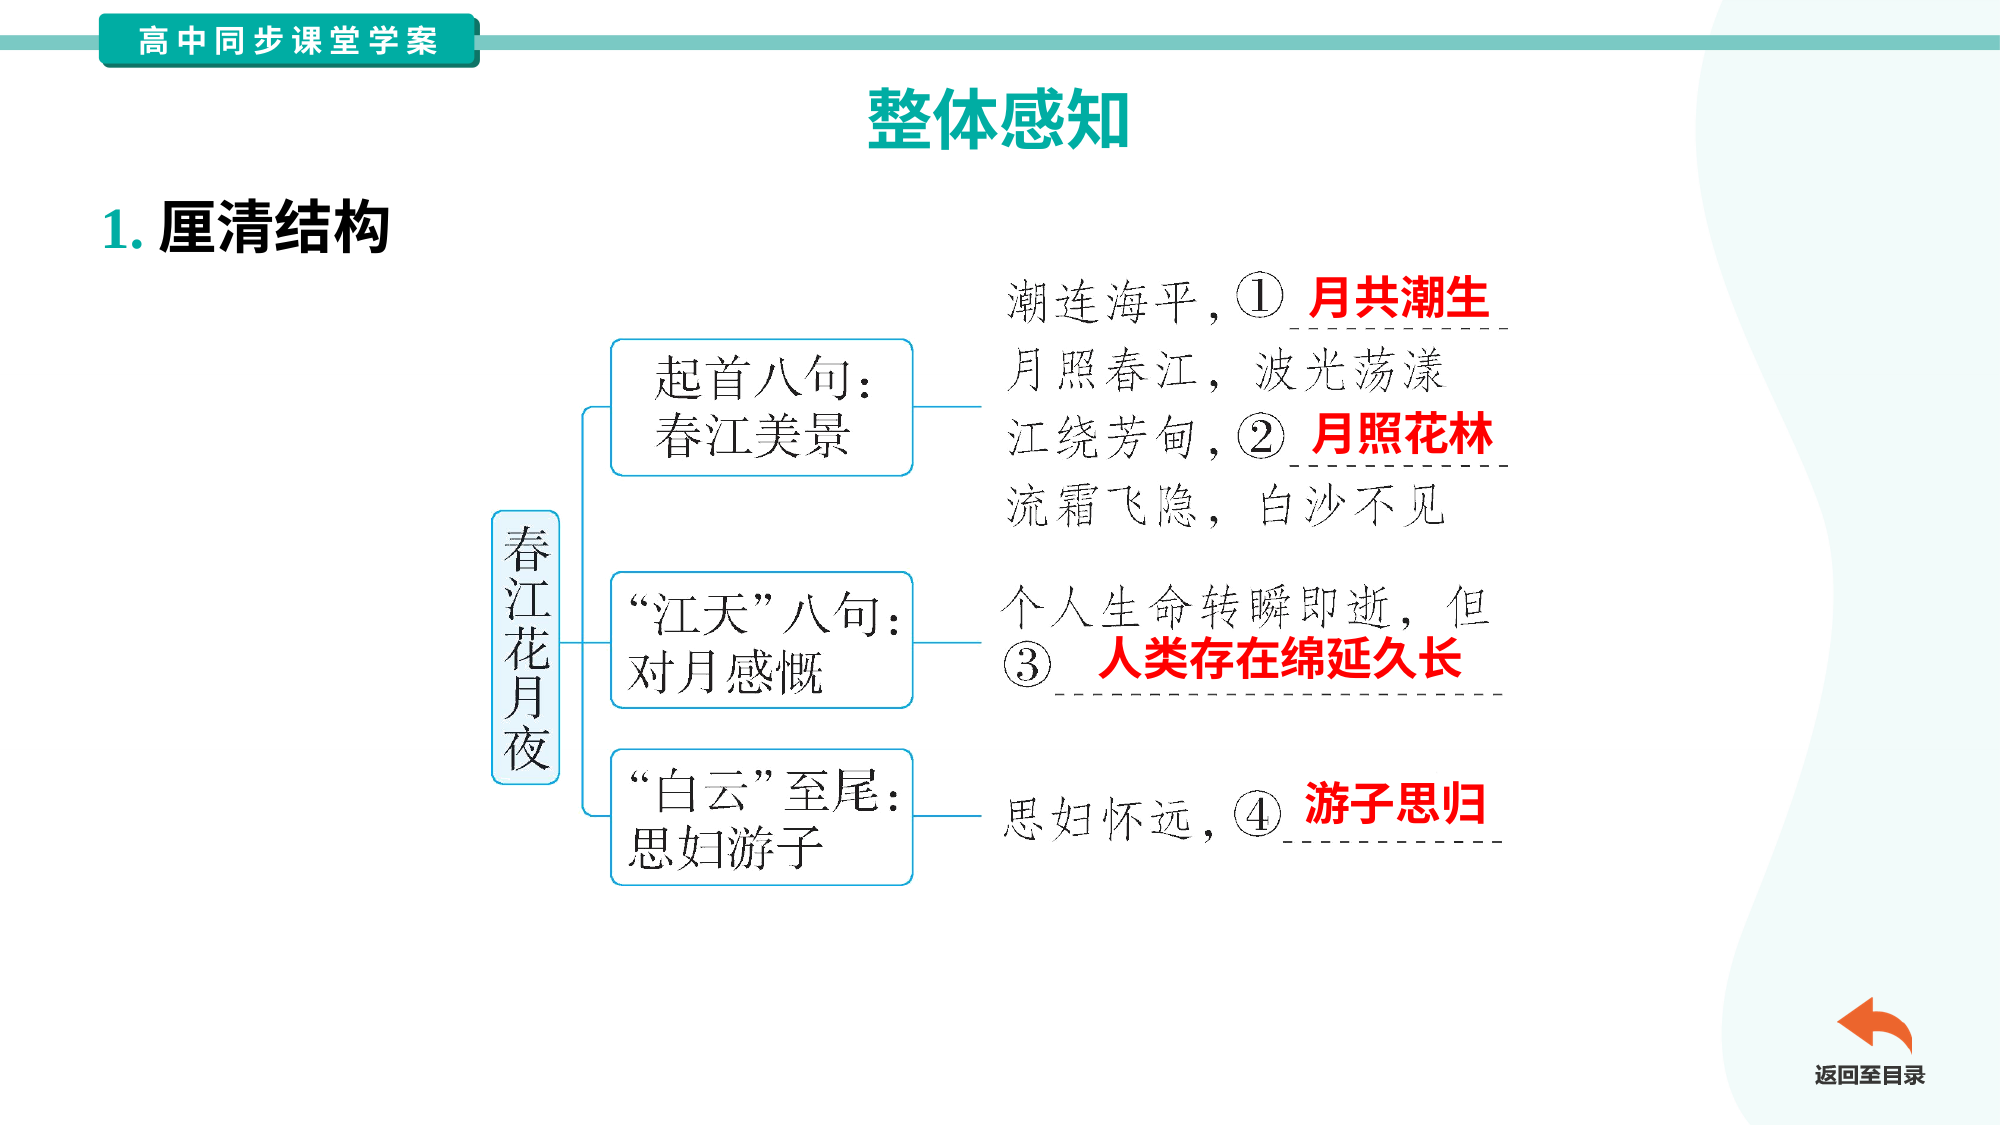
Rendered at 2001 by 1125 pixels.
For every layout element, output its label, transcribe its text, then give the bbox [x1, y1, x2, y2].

picture [0, 0, 2000, 1125]
text_box 整体感知 [100, 76, 1899, 156]
text_box 1.厘清结构 [100, 156, 1899, 261]
